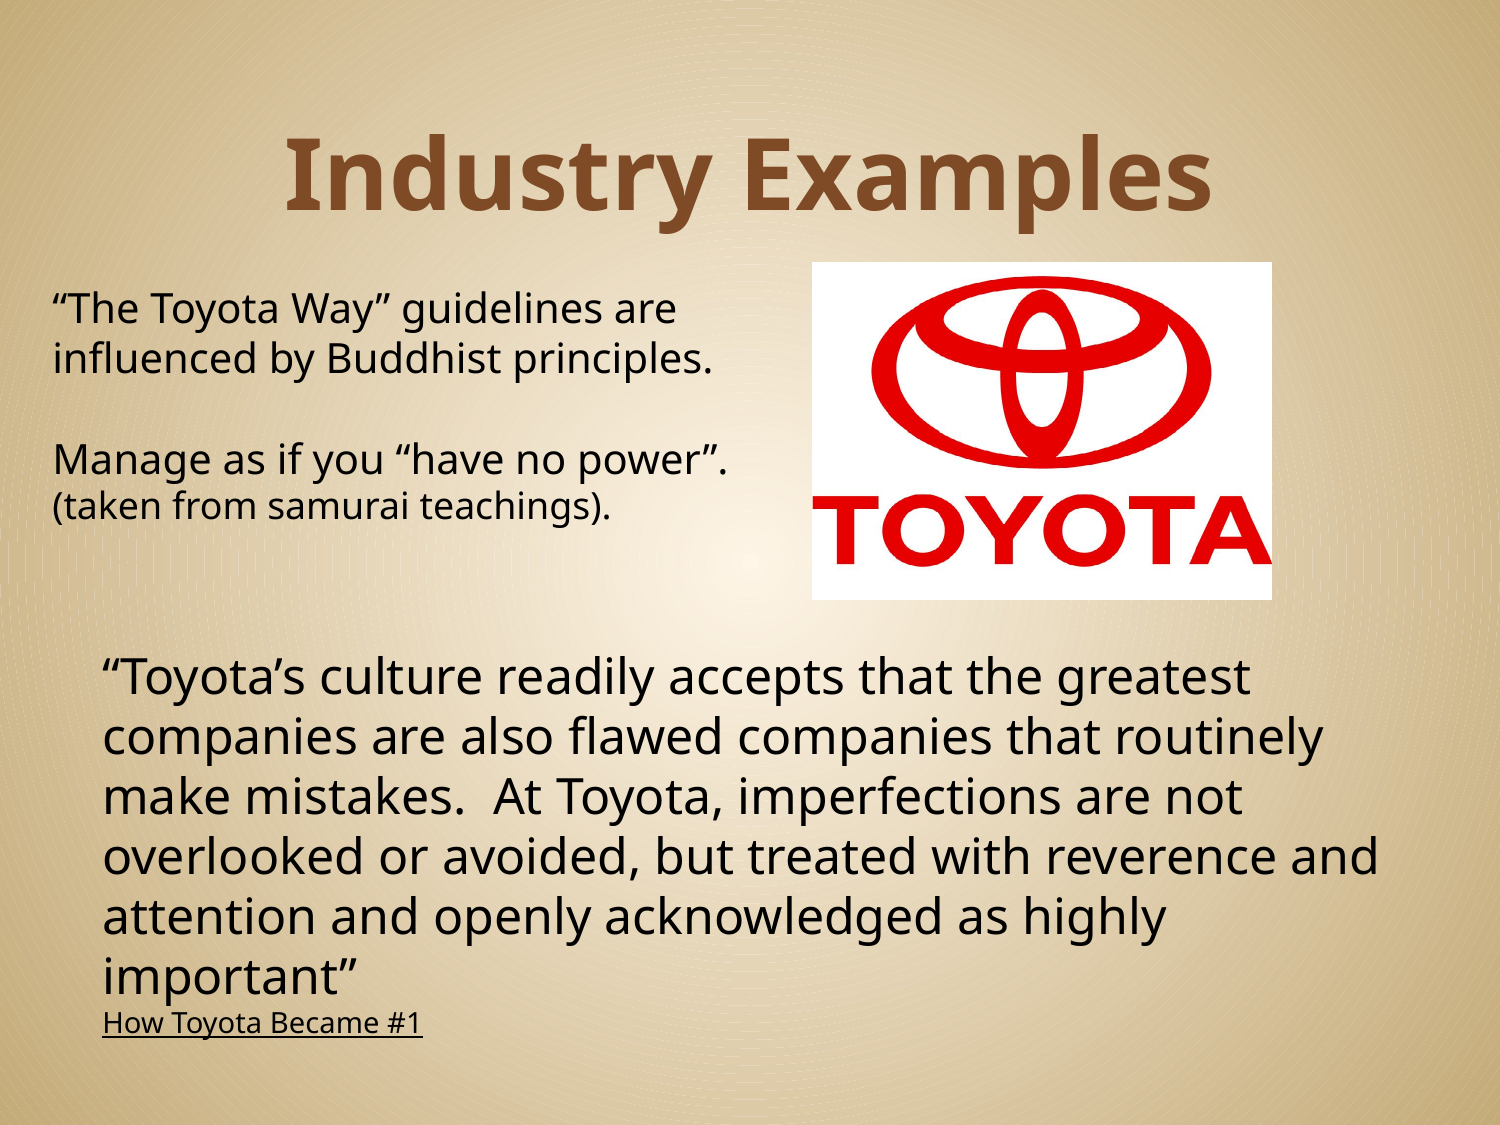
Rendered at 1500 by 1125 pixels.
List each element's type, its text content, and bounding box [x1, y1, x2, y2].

text_box “The Toyota Way” guidelines are influenced by Buddhist principles. Manage as if you “have no power”. (taken from samurai teachings). [37, 274, 763, 580]
title Industry Examples [75, 50, 1425, 238]
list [812, 262, 1272, 601]
text_box “Toyota’s culture readily accepts that the greatest companies are also flawed companies that routinely make mistakes. At Toyota, imperfections are not overlooked or avoided, but treated with reverence and attention and openly acknowledged as highly important” How Toyota Became #1 [87, 637, 1413, 1048]
